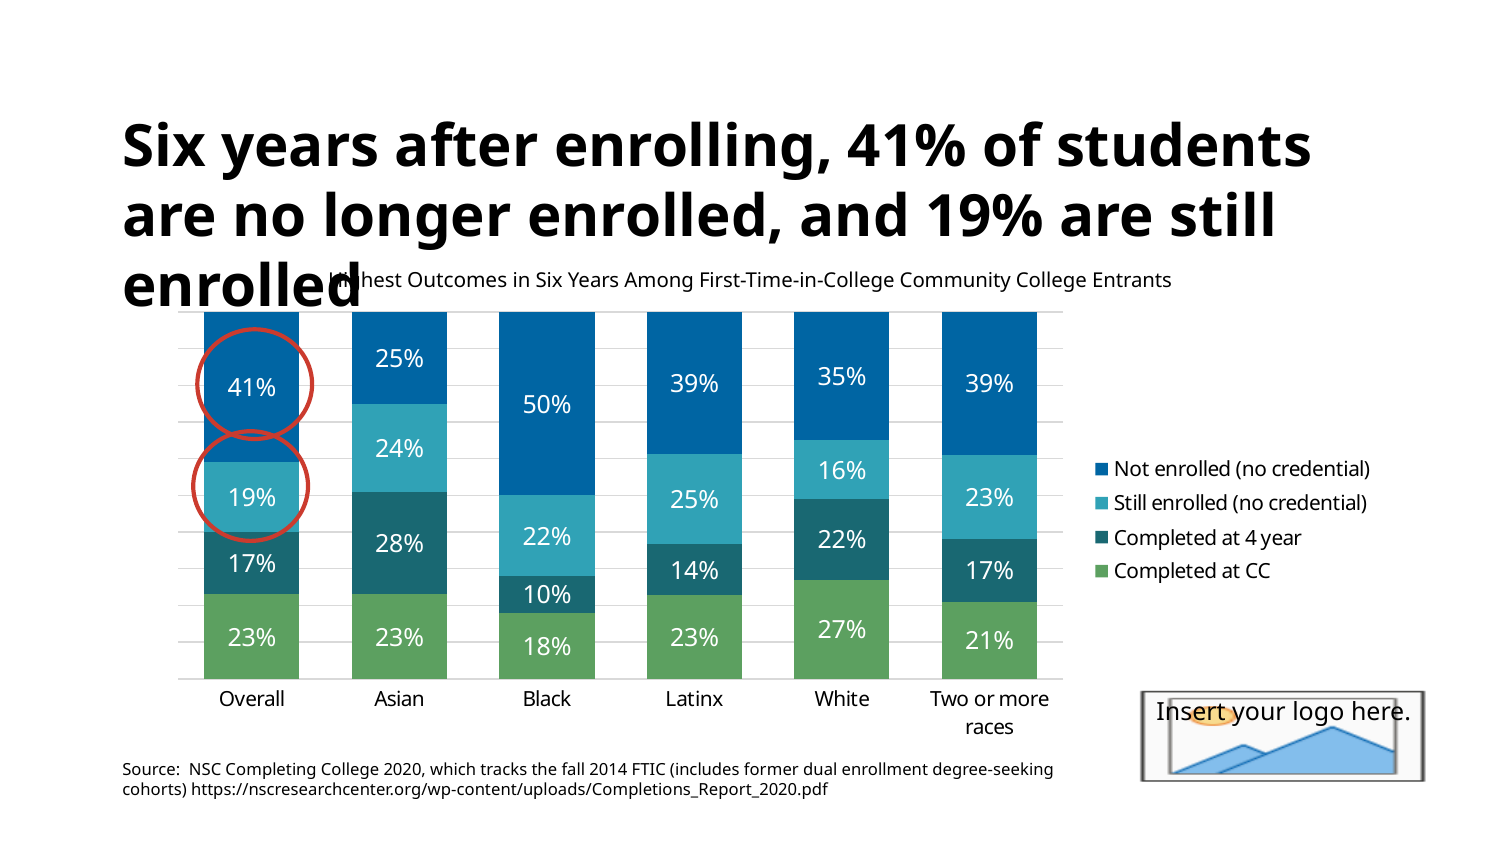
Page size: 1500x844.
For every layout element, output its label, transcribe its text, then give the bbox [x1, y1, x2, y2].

chart [107, 285, 1390, 755]
text_box Source: NSC Completing College 2020, which tracks the fall 2014 FTIC (includes former dual enrollment degree-seeking cohorts) https://nscresearchcenter.org/wp-content/uploads/Completions_Report_2020.pdf [107, 763, 1081, 821]
title Six years after enrolling, 41% of students are no longer enrolled, and 19% are still enrolled [107, 93, 1390, 234]
text_box Highest Outcomes in Six Years Among First-Time-in-College Community College Entrants [313, 266, 1187, 284]
picture [1131, 687, 1437, 787]
